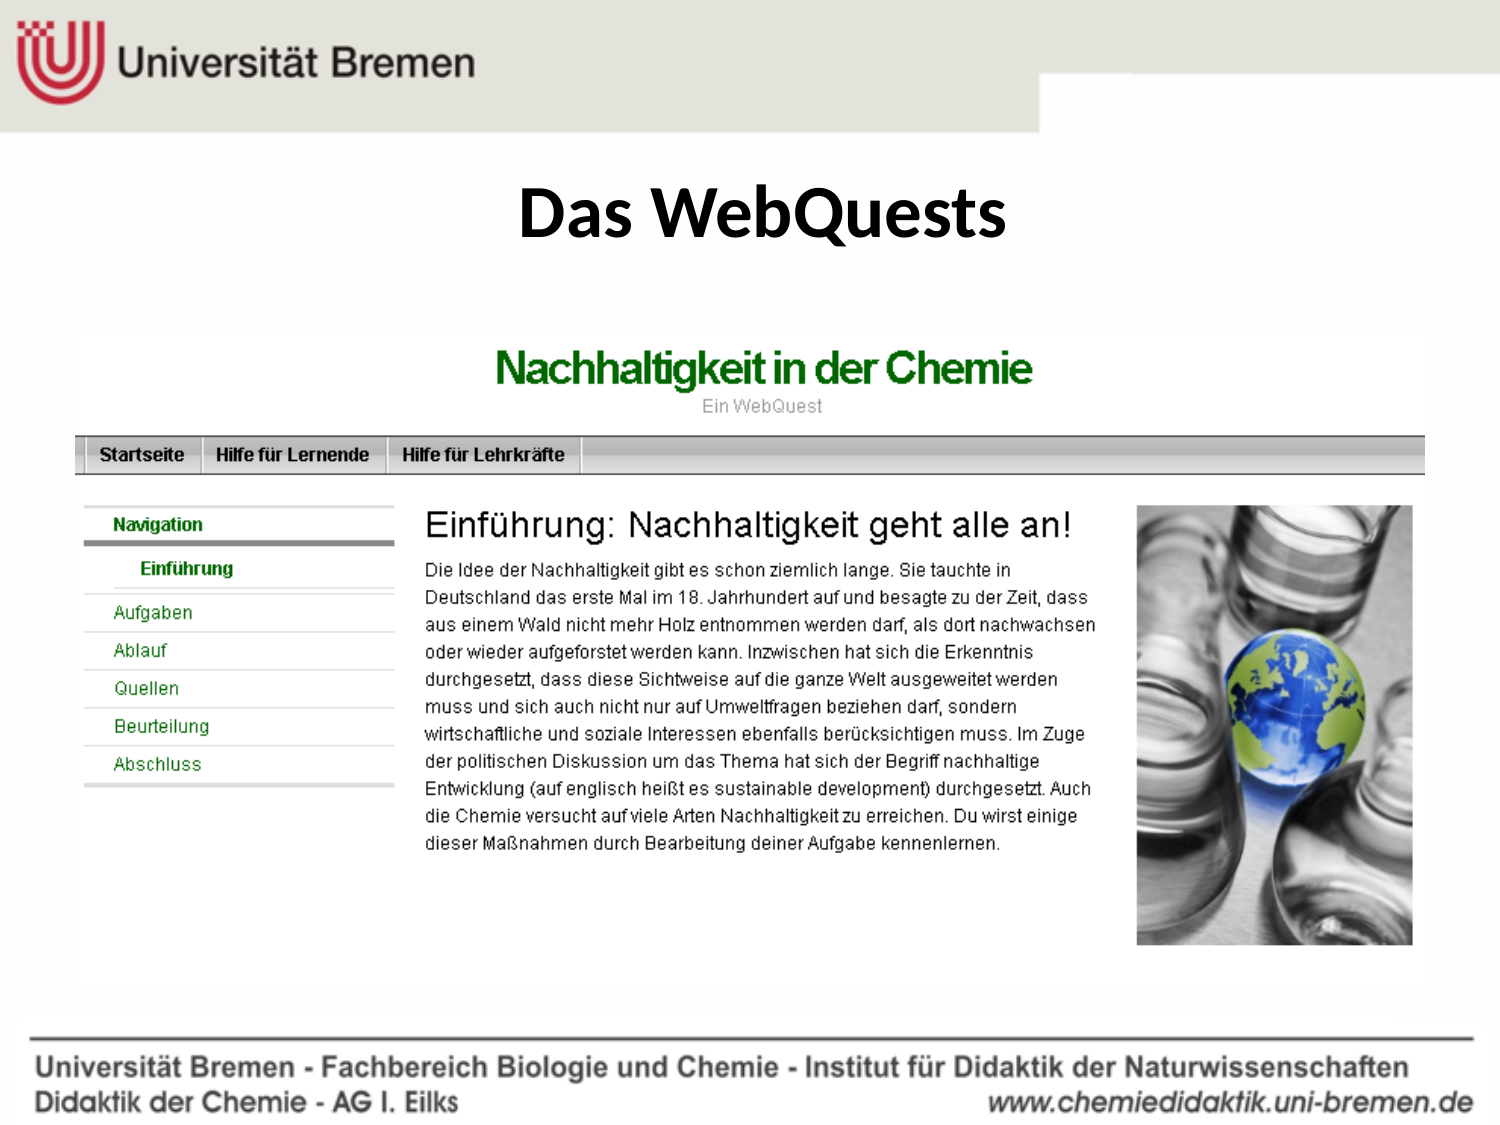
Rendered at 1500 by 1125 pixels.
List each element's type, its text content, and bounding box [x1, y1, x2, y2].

picture [0, 0, 1500, 1125]
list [74, 331, 1426, 988]
title Das WebQuests [88, 113, 1439, 302]
